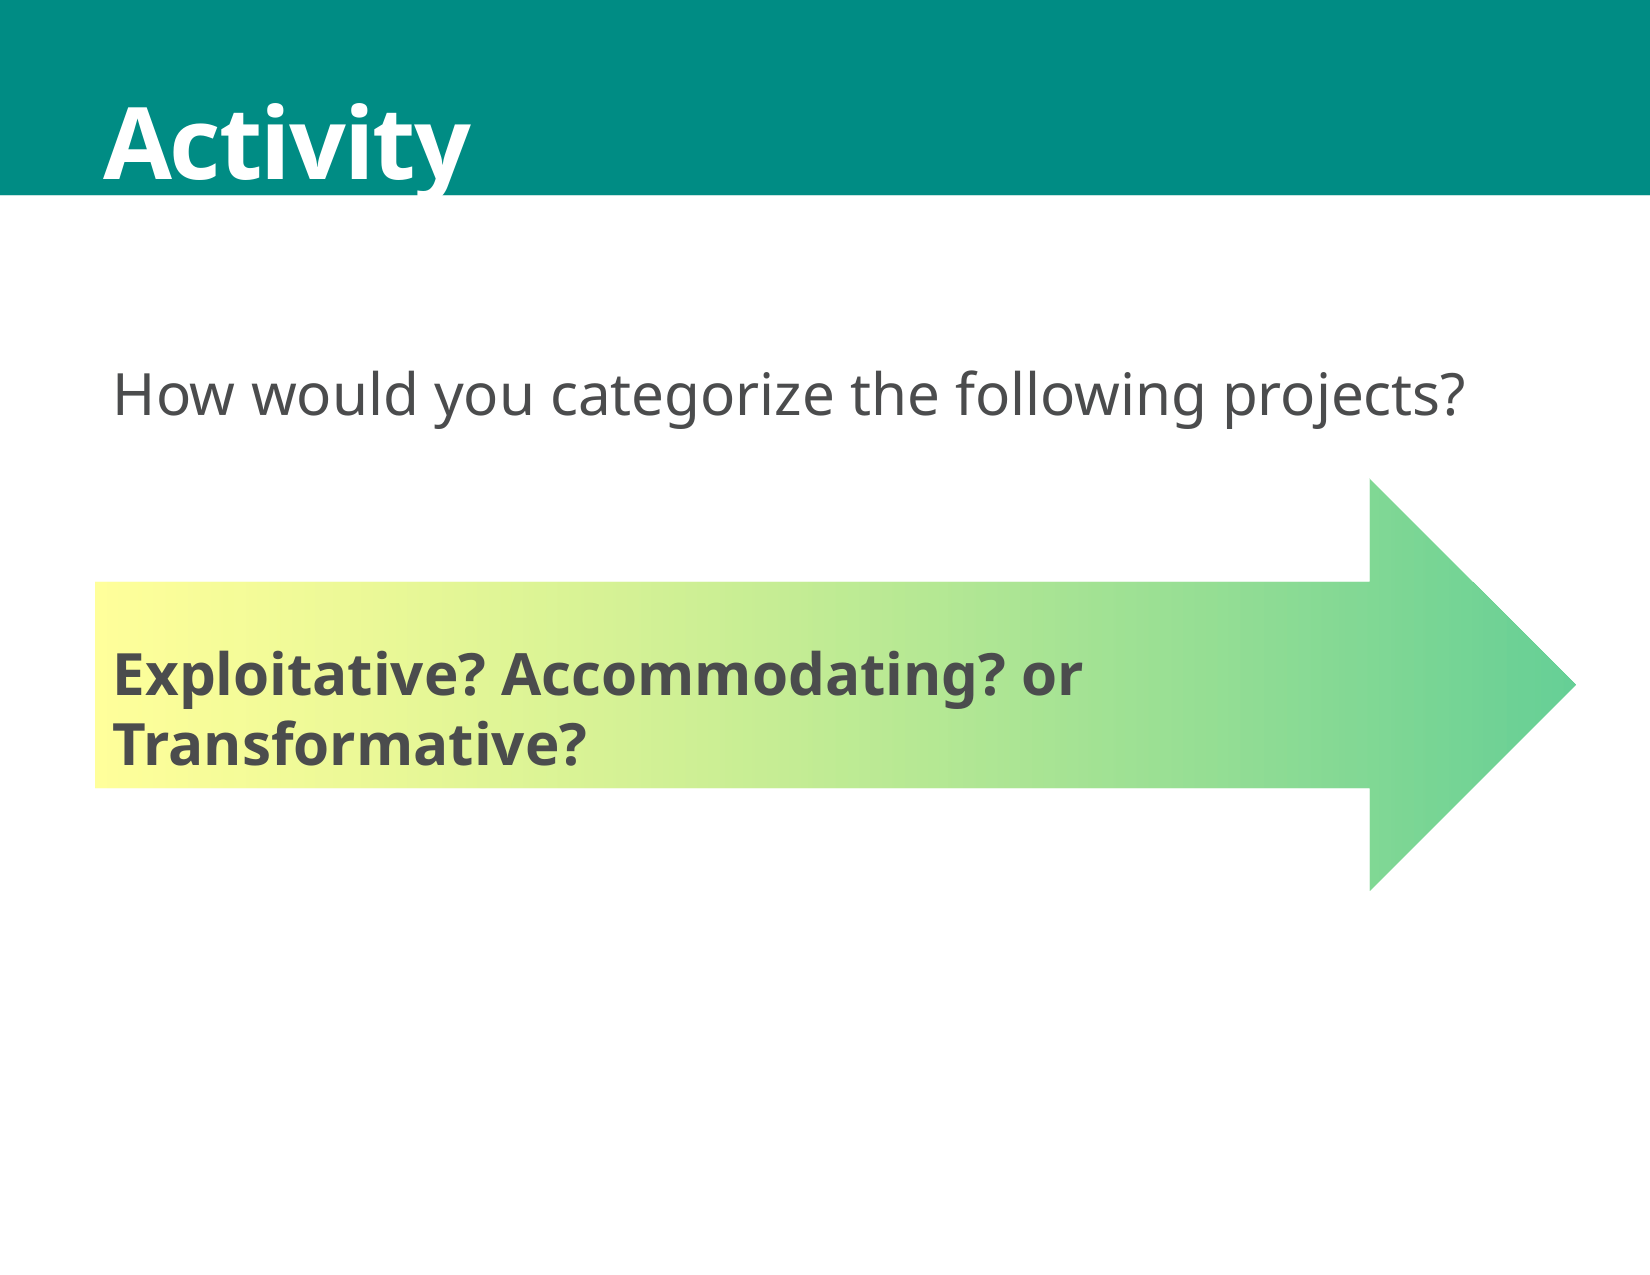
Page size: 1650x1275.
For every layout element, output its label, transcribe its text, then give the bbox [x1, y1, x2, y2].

text_box [0, 0, 1650, 196]
text_box Activity [100, 84, 1595, 200]
text_box How would you categorize the following projects? Exploitative? Accommodating? or Transformative? [98, 349, 1575, 1019]
text_box [93, 579, 98, 790]
